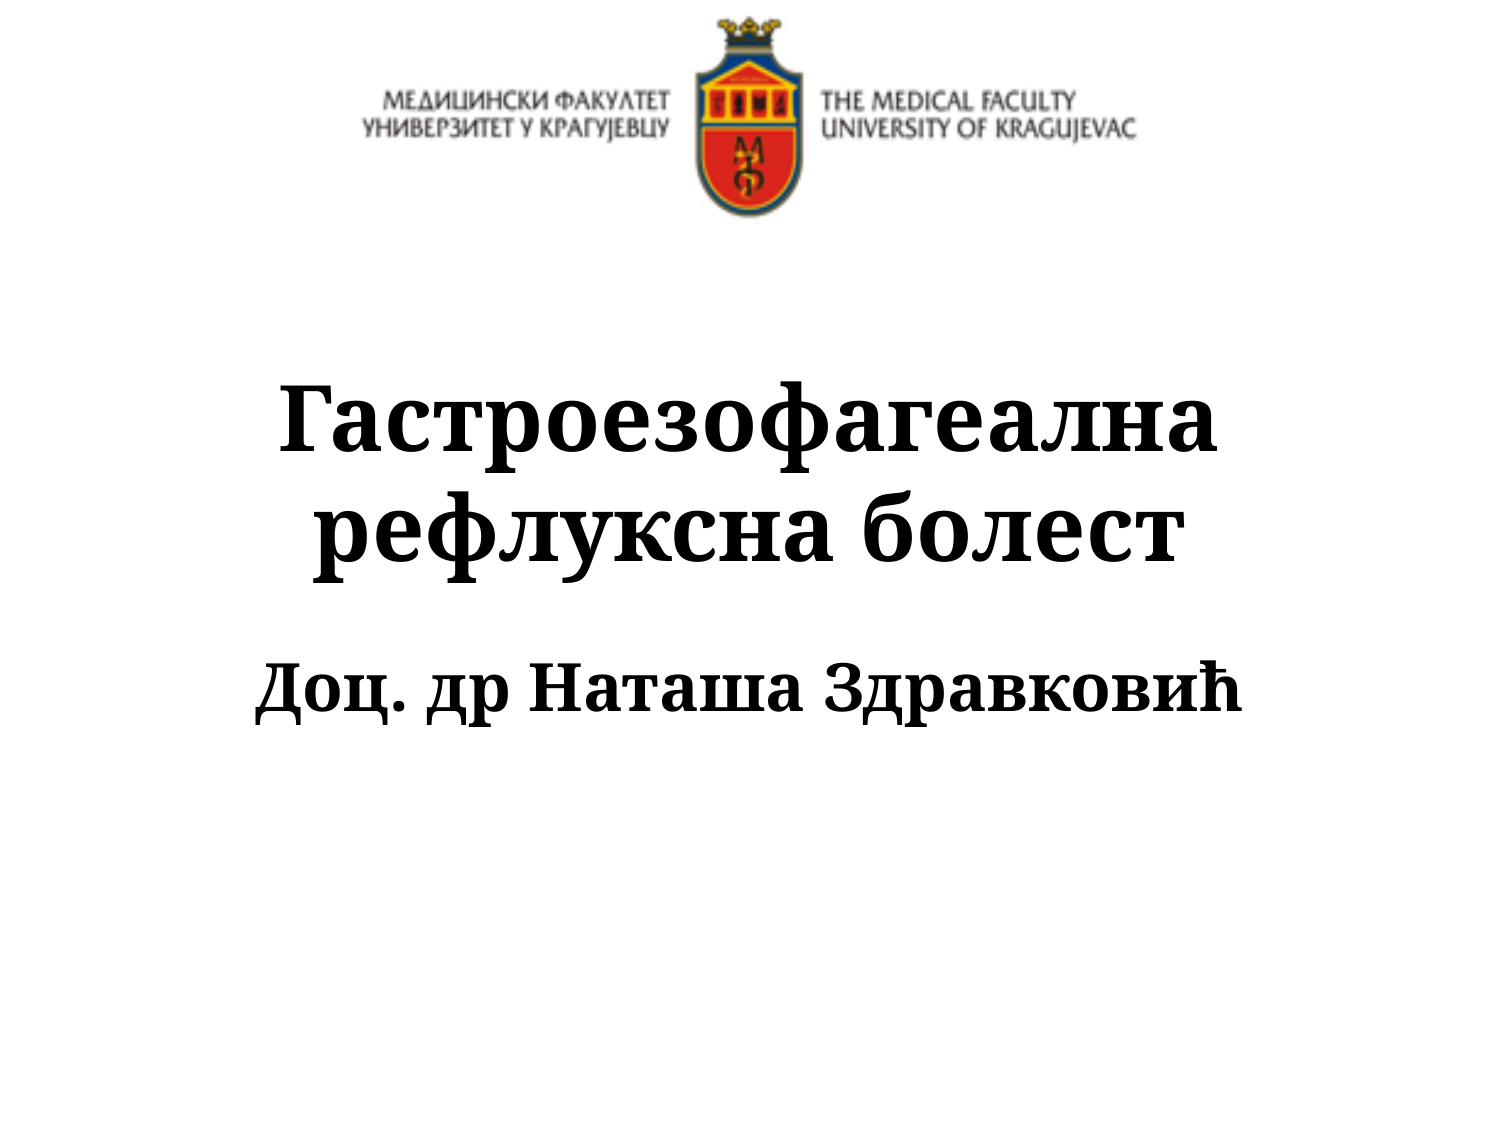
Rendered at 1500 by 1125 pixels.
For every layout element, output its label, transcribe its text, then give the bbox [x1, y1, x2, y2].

subtitle Доц. др Наташа Здравковић [225, 637, 1275, 925]
title Гастроезофагеална рефлуксна болест [112, 349, 1388, 591]
picture [210, 12, 1351, 251]
